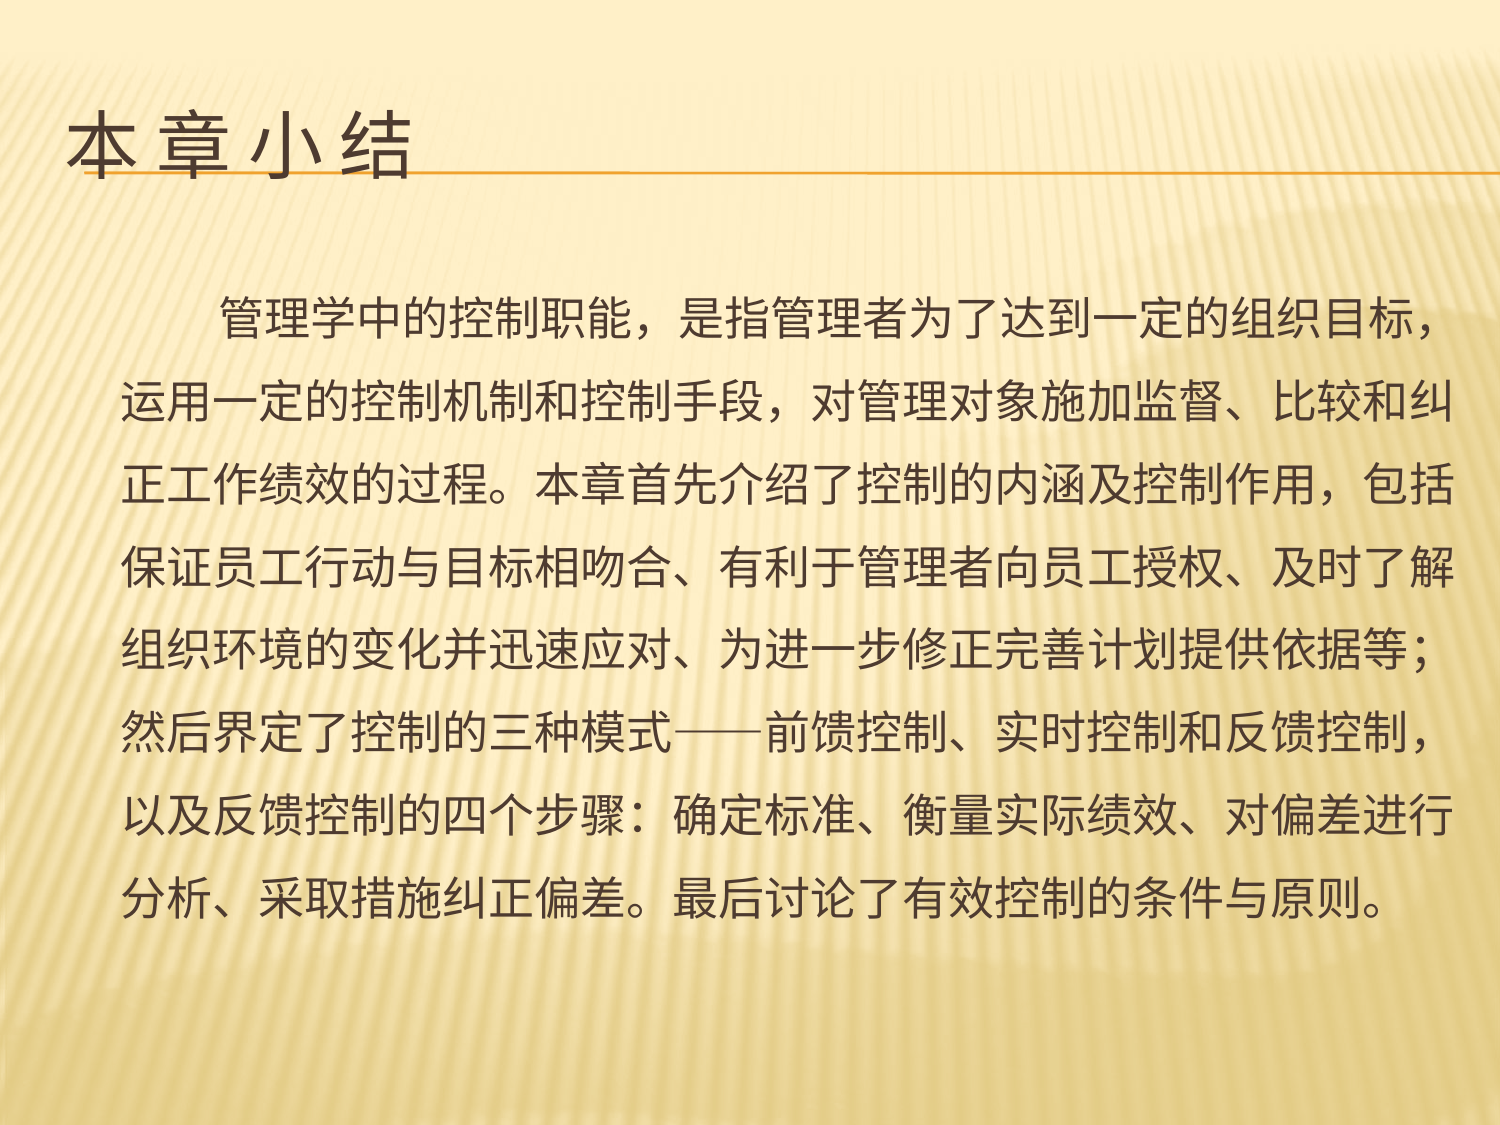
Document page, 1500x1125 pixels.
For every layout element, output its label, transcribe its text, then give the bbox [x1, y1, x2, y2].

list 管理学中的控制职能，是指管理者为了达到一定的组织目标，运用一定的控制机制和控制手段，对管理对象施加监督、比较和纠正工作绩效的过程。本章首先介绍了控制的内涵及控制作用，包括保证员工行动与目标相吻合、有利于管理者向员工授权、及时了解组织环境的变化并迅速应对、为进一步修正完善计划提供依据等；然后界定了控制的三种模式——前馈控制、实时控制和反馈控制，以及反馈控制的四个步骤：确定标准、衡量实际绩效、对偏差进行分析、采取措施纠正偏差。最后讨论了有效控制的条件与原则。 [50, 254, 1475, 998]
title 本 章 小 结 [50, 75, 1475, 213]
